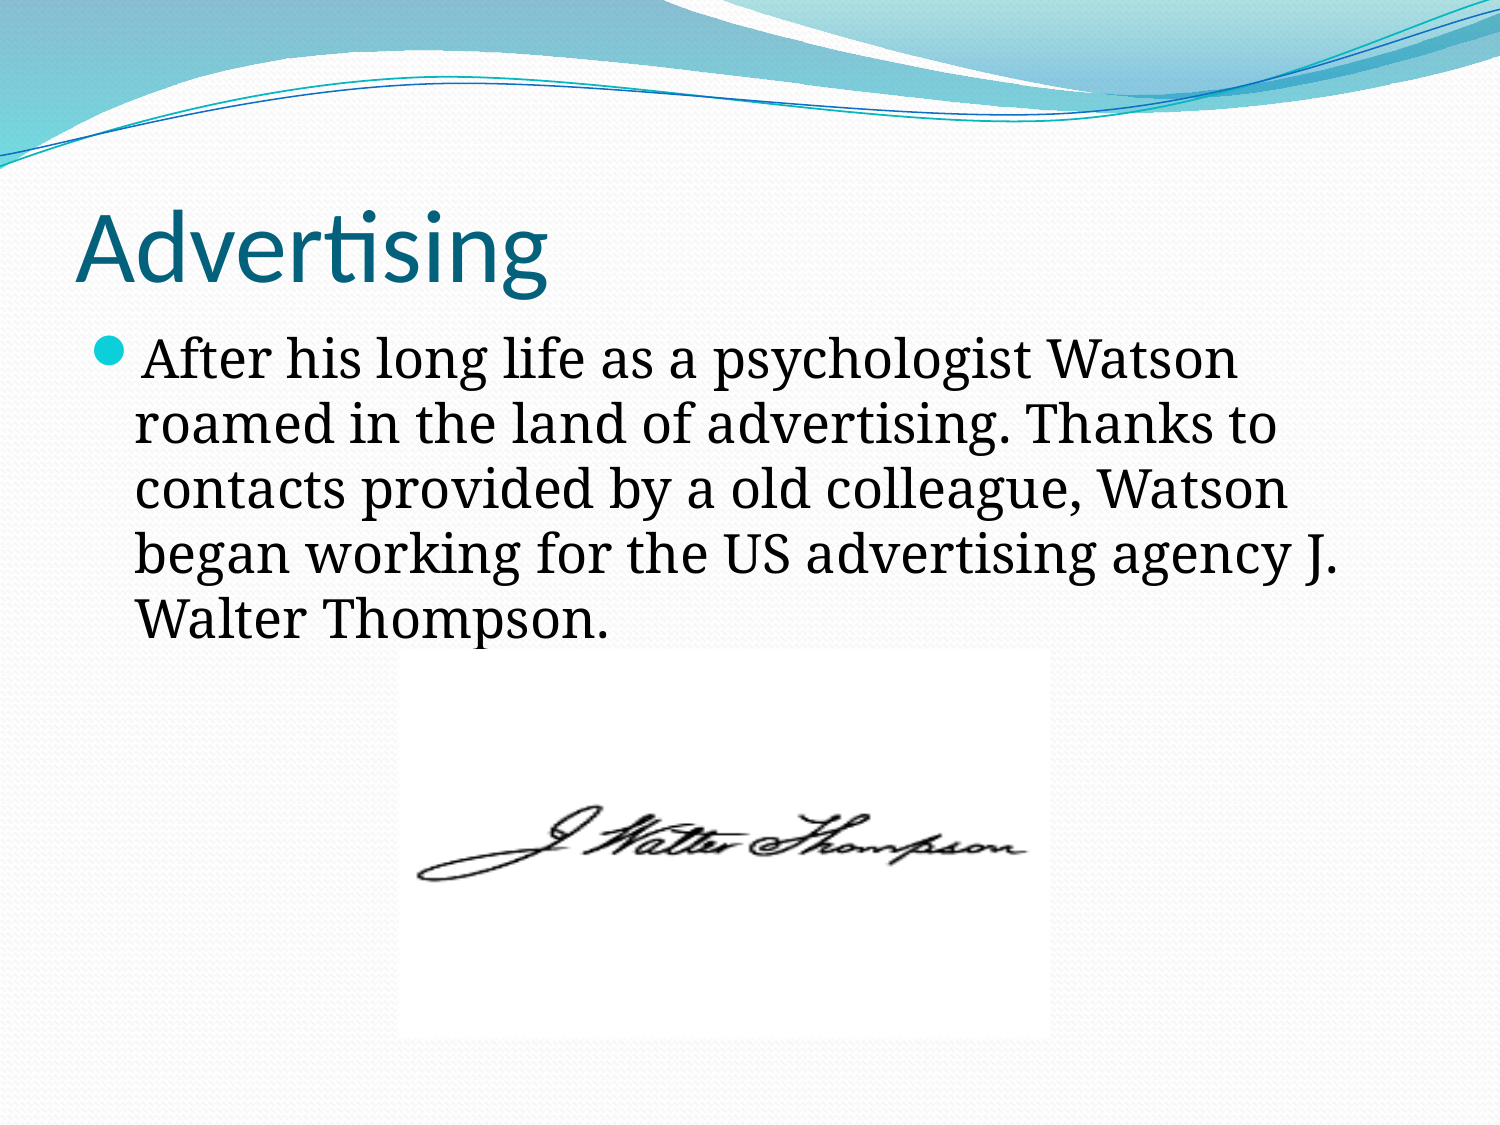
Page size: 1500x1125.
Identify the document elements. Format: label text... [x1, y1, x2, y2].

list After his long life as a psychologist Watson roamed in the land of advertising. Thanks to contacts provided by a old colleague, Watson began working for the US advertising agency J. Walter Thompson. [75, 317, 1425, 1038]
picture [399, 649, 1051, 1038]
title Advertising [75, 115, 1425, 303]
